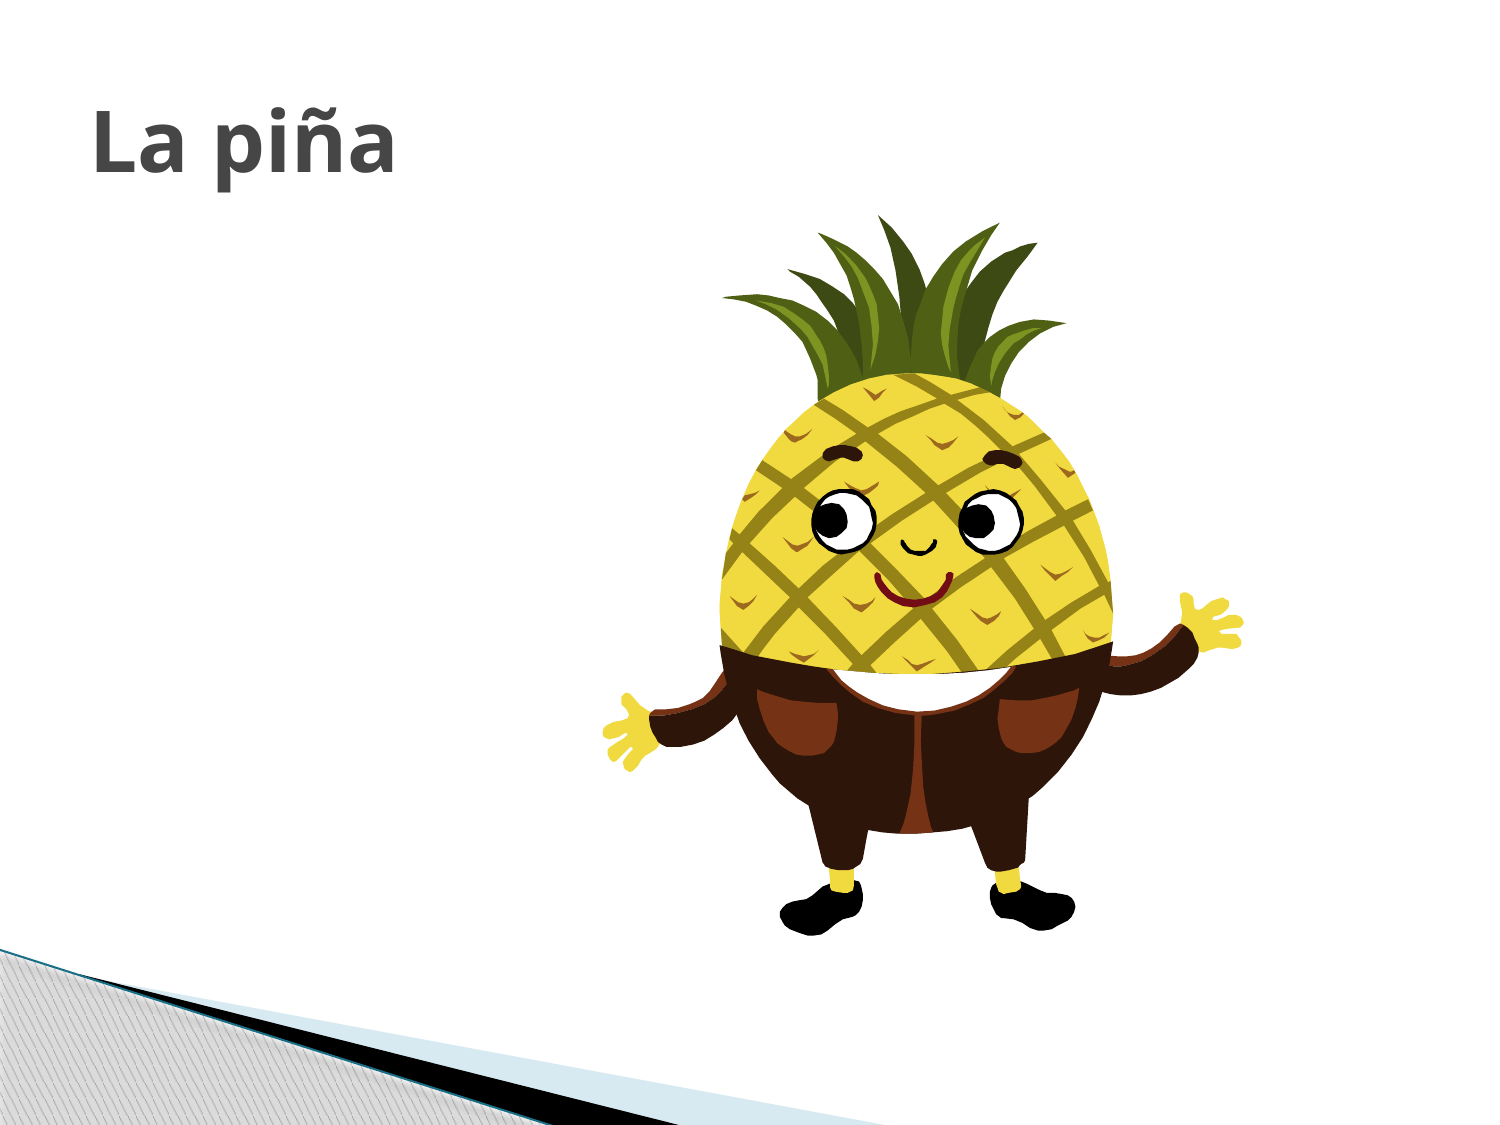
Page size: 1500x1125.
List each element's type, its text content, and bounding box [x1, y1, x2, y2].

title La piña [75, 45, 1425, 233]
picture [599, 212, 1247, 939]
